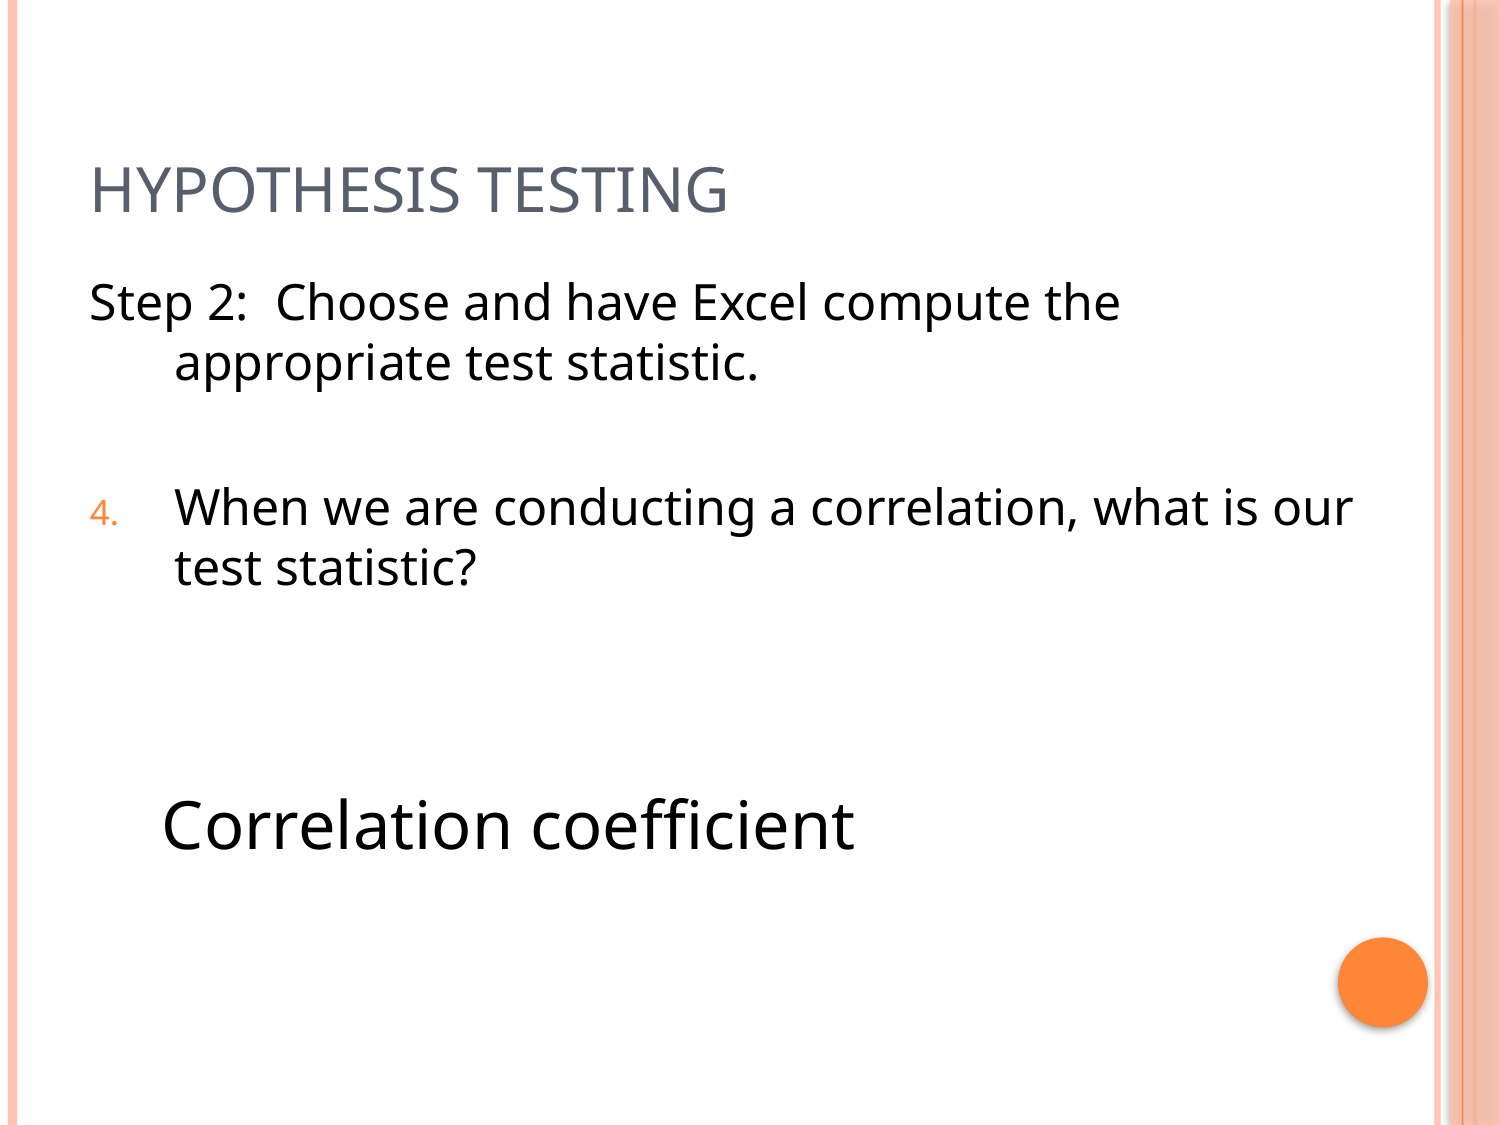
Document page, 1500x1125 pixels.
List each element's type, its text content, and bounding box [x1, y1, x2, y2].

title Hypothesis Testing [75, 45, 1300, 233]
text_box Correlation coefficient [62, 774, 1413, 1038]
list Step 2: Choose and have Excel compute the appropriate test statistic. When we are conducting a correlation, what is our test statistic? [75, 262, 1425, 713]
